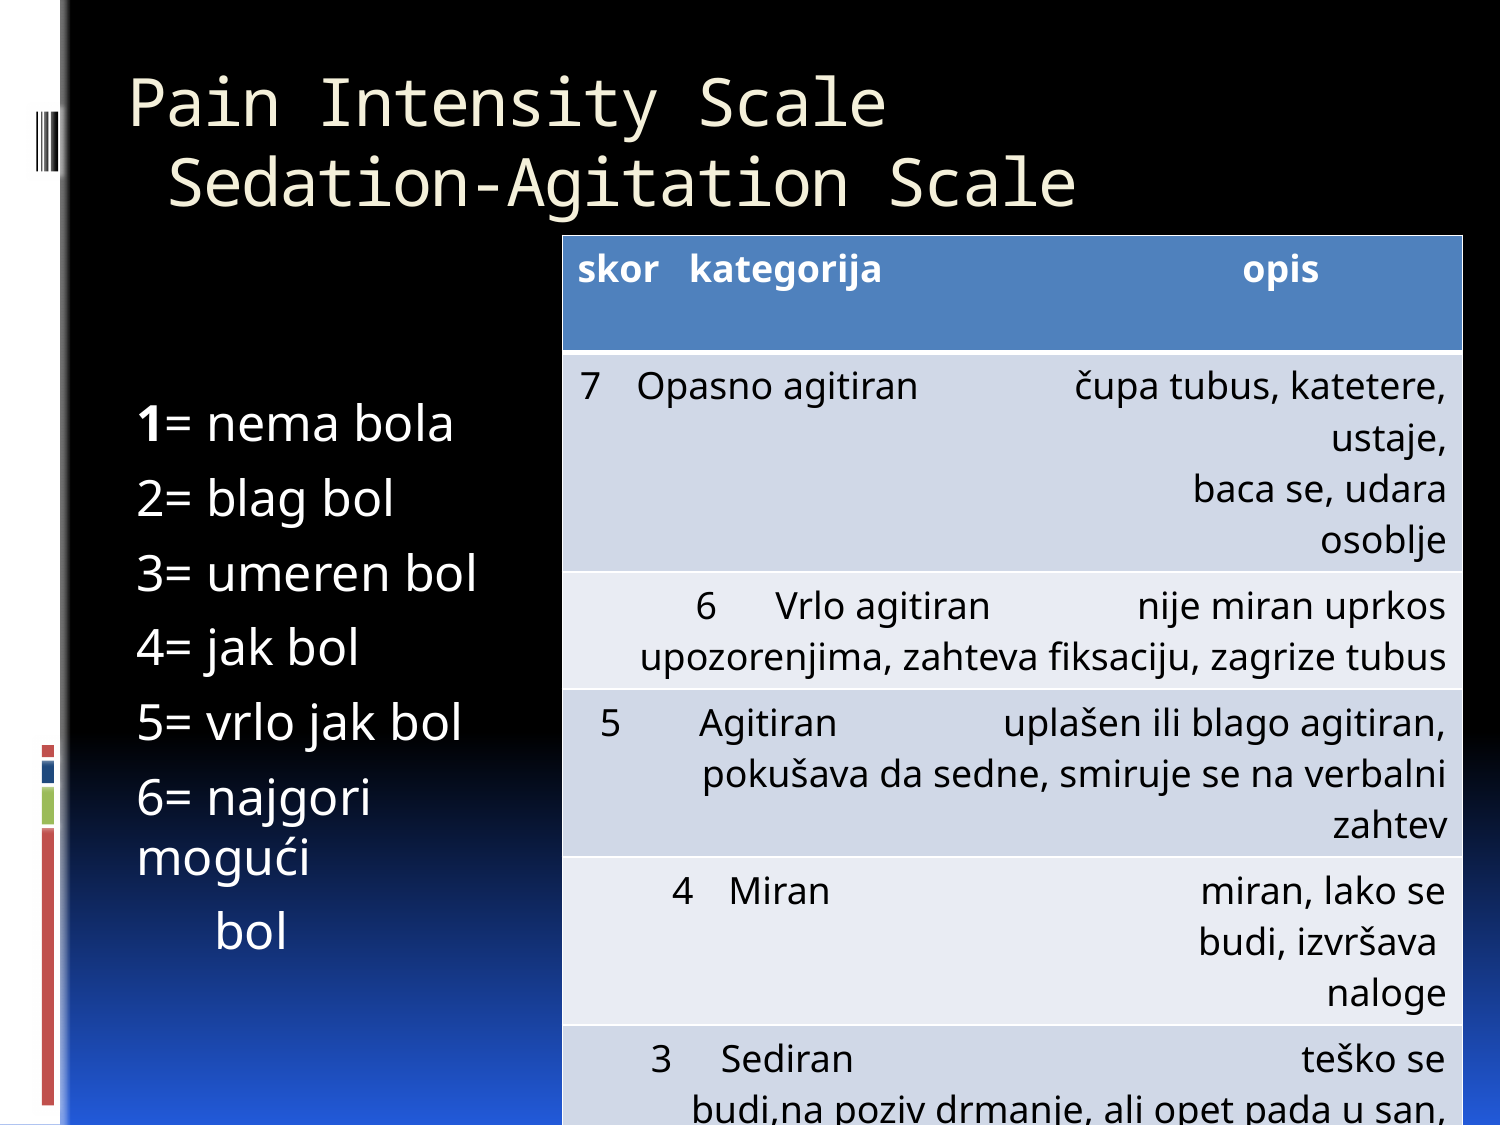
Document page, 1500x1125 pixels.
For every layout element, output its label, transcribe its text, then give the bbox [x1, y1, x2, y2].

table_cell 5 Agitiran uplašen ili blago agitiran, pokušava da sedne, smiruje se na verbalni zahtev [563, 690, 1462, 856]
table_cell Opasno agitiran čupa tubus, katetere, ustaje, baca se, udara osoblje [563, 355, 1462, 571]
title Pain Intensity Scale Sedation-Agitation Scale [112, 44, 1463, 236]
table_cell Miran miran, lako se budi, izvršava naloge [563, 858, 1462, 1024]
table_header skor kategorija opis [563, 236, 1462, 350]
table_cell 3 Sediran teško se budi,na poziv drmanje, ali opet pada u san, izvršava jednos.naloge [563, 1026, 1462, 1125]
list 1= nema bola 2= blag bol 3= umeren bol 4= jak bol 5= vrlo jak bol 6= najgori mogući bol [112, 235, 525, 986]
table_cell 6 Vrlo agitiran nije miran uprkos upozorenjima, zahteva fiksaciju, zagrize tubus [563, 573, 1462, 688]
